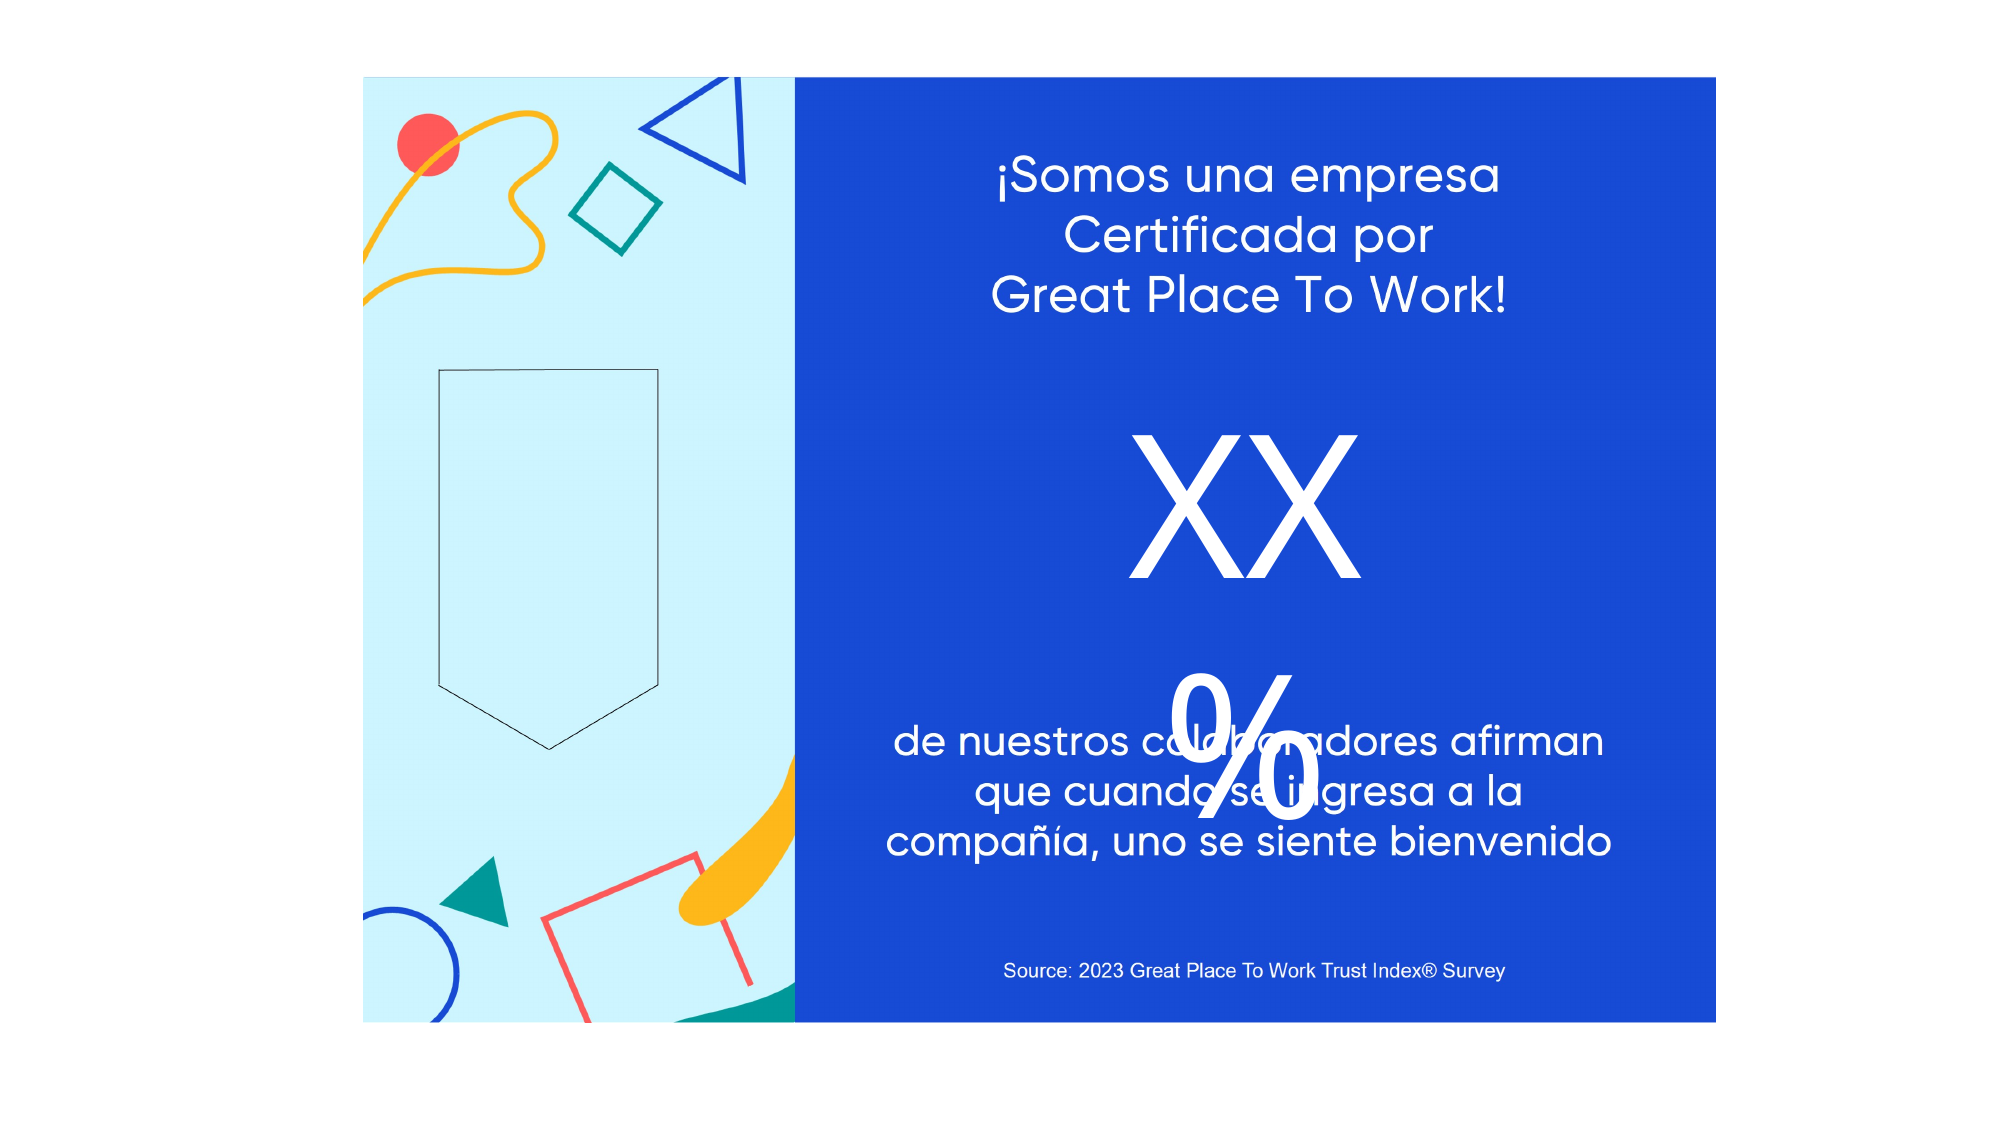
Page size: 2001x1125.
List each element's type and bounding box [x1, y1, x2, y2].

picture [363, 75, 1716, 1023]
